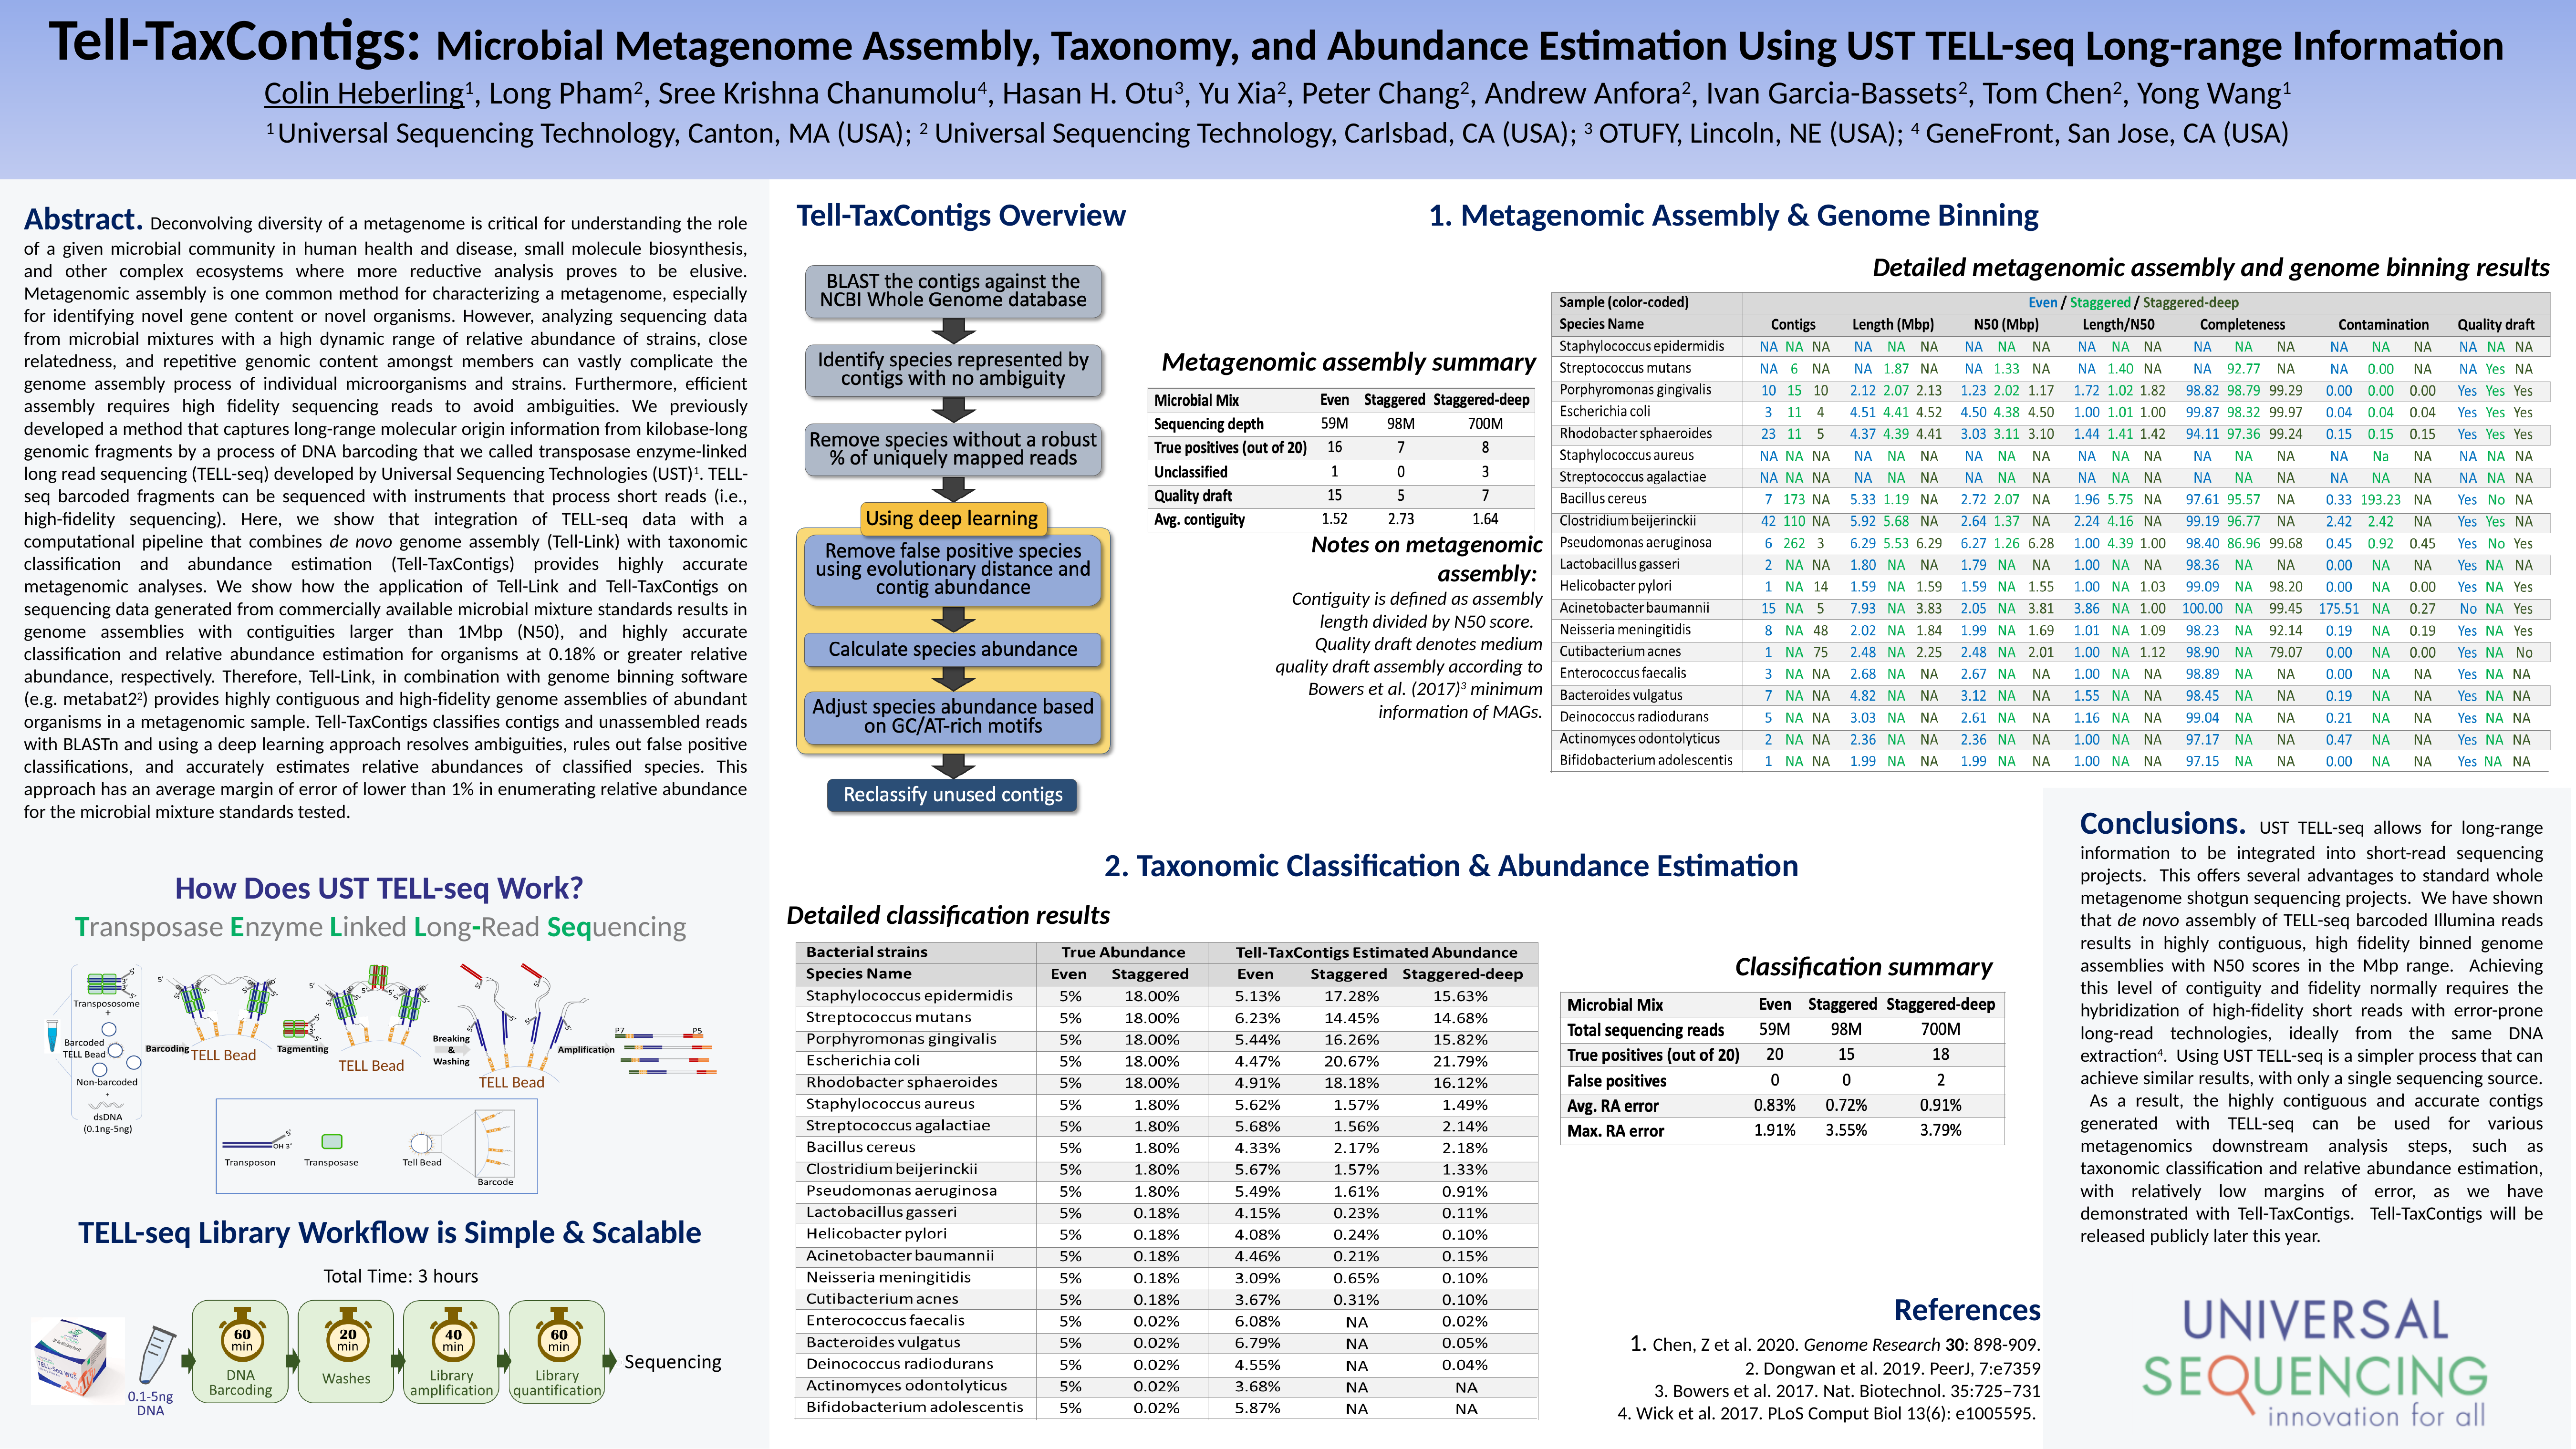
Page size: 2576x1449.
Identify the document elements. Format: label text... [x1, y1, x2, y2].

text_box Detailed classification results [779, 894, 1323, 933]
text_box References 1. Chen, Z et al. 2020. Genome Research 30: 898-909. 2. Dongwan et al. 2019. PeerJ, 7:e7359 3. Bowers et al. 2017. Nat. Biotechnol. 35:725–731 4. Wick et al. 2017. PLoS Comput Biol 13(6): e1005595. [1539, 1284, 2043, 1428]
text_box [2043, 787, 2572, 1449]
text_box Tell-TaxContigs Overview [755, 190, 1145, 236]
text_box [44, 962, 717, 1194]
text_box How Does UST TELL-seq Work? [29, 859, 731, 916]
picture [2132, 1283, 2499, 1435]
text_box 1 Universal Sequencing Technology, Canton, MA (USA); 2 Universal Sequencing Technology, Carlsbad, CA (USA); 3 OTUFY, Lincoln, NE (USA); 4 GeneFront, San Jose, CA (USA) [175, 110, 2381, 153]
text_box [0, 180, 770, 1207]
text_box Detailed metagenomic assembly and genome binning results [1820, 246, 2576, 286]
text_box [0, 0, 2576, 180]
text_box [0, 1253, 770, 1449]
picture [1558, 989, 2007, 1146]
text_box TELL-seq Library Workflow is Simple & Scalable [0, 1207, 785, 1253]
text_box Classification summary [1729, 945, 2043, 984]
text_box Conclusions. UST TELL-seq allows for long-range information to be integrated into short-read sequencing projects. This offers several advantages to standard whole metagenome shotgun sequencing projects. We have shown that de novo assembly of TELL-seq barcoded Illumina reads results in highly contiguous, high fidelity binned genome assemblies with N50 scores in the Mbp range. Achieving this level of contiguity and fidelity normally requires the hybridization of high-fidelity short reads with error-prone long-read technologies, ideally from the same DNA extraction4. Using UST TELL-seq is a simpler process that can achieve similar results, with only a single sequencing source. As a result, the highly contiguous and accurate contigs generated with TELL-seq can be used for various metagenomics downstream analysis steps, such as taxonomic classification and relative abundance estimation, with relatively low margins of error, as we have demonstrated with Tell-TaxContigs. Tell-TaxContigs will be released publicly later this year. [2073, 798, 2551, 1250]
text_box Tell-TaxContigs: Microbial Metagenome Assembly, Taxonomy, and Abundance Estimation Using UST TELL-seq Long-range Information [1, 10, 2555, 75]
text_box Transposase Enzyme Linked Long-Read Sequencing [68, 903, 694, 946]
text_box Metagenomic assembly summary [1142, 340, 1550, 380]
text_box 1. Metagenomic Assembly & Genome Binning [1145, 190, 2323, 236]
text_box Notes on metagenomic assembly: Contiguity is defined as assembly length divided by N50 score. Quality draft denotes medium quality draft assembly according to Bowers et al. (2017)3 minimum information of MAGs. [1254, 525, 1550, 725]
text_box Abstract. Deconvolving diversity of a metagenome is critical for understanding the role of a given microbial community in human health and disease, small molecule biosynthesis, and other complex ecosystems where more reductive analysis proves to be elusive. Metagenomic assembly is one common method for characterizing a metagenome, especially for identifying novel gene content or novel organisms. However, analyzing sequencing data from microbial mixtures with a high dynamic range of relative abundance of strains, close relatedness, and repetitive genomic content amongst members can vastly complicate the genome assembly process of individual microorganisms and strains. Furthermore, efficient assembly requires high fidelity sequencing reads to avoid ambiguities. We previously developed a method that captures long-range molecular origin information from kilobase-long genomic fragments by a process of DNA barcoding that we called transposase enzyme-linked long read sequencing (TELL-seq) developed by Universal Sequencing Technologies (UST)1. TELL-seq barcoded fragments can be sequenced with instruments that process short reads (i.e., high-fidelity sequencing). Here, we show that integration of TELL-seq data with a computational pipeline that combines de novo genome assembly (Tell-Link) with taxonomic classification and abundance estimation (Tell-TaxContigs) provides highly accurate metagenomic analyses. We show how the application of Tell-Link and Tell-TaxContigs on sequencing data generated from commercially available microbial mixture standards results in genome assemblies with contiguities larger than 1Mbp (N50), and highly accurate classification and relative abundance estimation for organisms at 0.18% or greater relative abundance, respectively. Therefore, Tell-Link, in combination with genome binning software (e.g. metabat22) provides highly contiguous and high-fidelity genome assemblies of abundant organisms in a metagenomic sample. Tell-TaxContigs classifies contigs and unassembled reads with BLASTn and using a deep learning approach resolves ambiguities, rules out false positive classifications, and accurately estimates relative abundances of classified species. This approach has an average margin of error of lower than 1% in enumerating relative abundance for the microbial mixture standards tested. [17, 194, 755, 826]
picture [1147, 386, 1538, 534]
text_box Colin Heberling1, Long Pham2, Sree Krishna Chanumolu4, Hasan H. Otu3, Yu Xia2, Peter Chang2, Andrew Anfora2, Ivan Garcia-Bassets2, Tom Chen2, Yong Wang1 [14, 68, 2541, 114]
picture [794, 936, 1539, 1428]
text_box 2. Taxonomic Classification & Abundance Estimation [1098, 841, 1907, 887]
picture [1550, 286, 2551, 780]
picture [31, 1257, 750, 1428]
picture [792, 262, 1117, 817]
